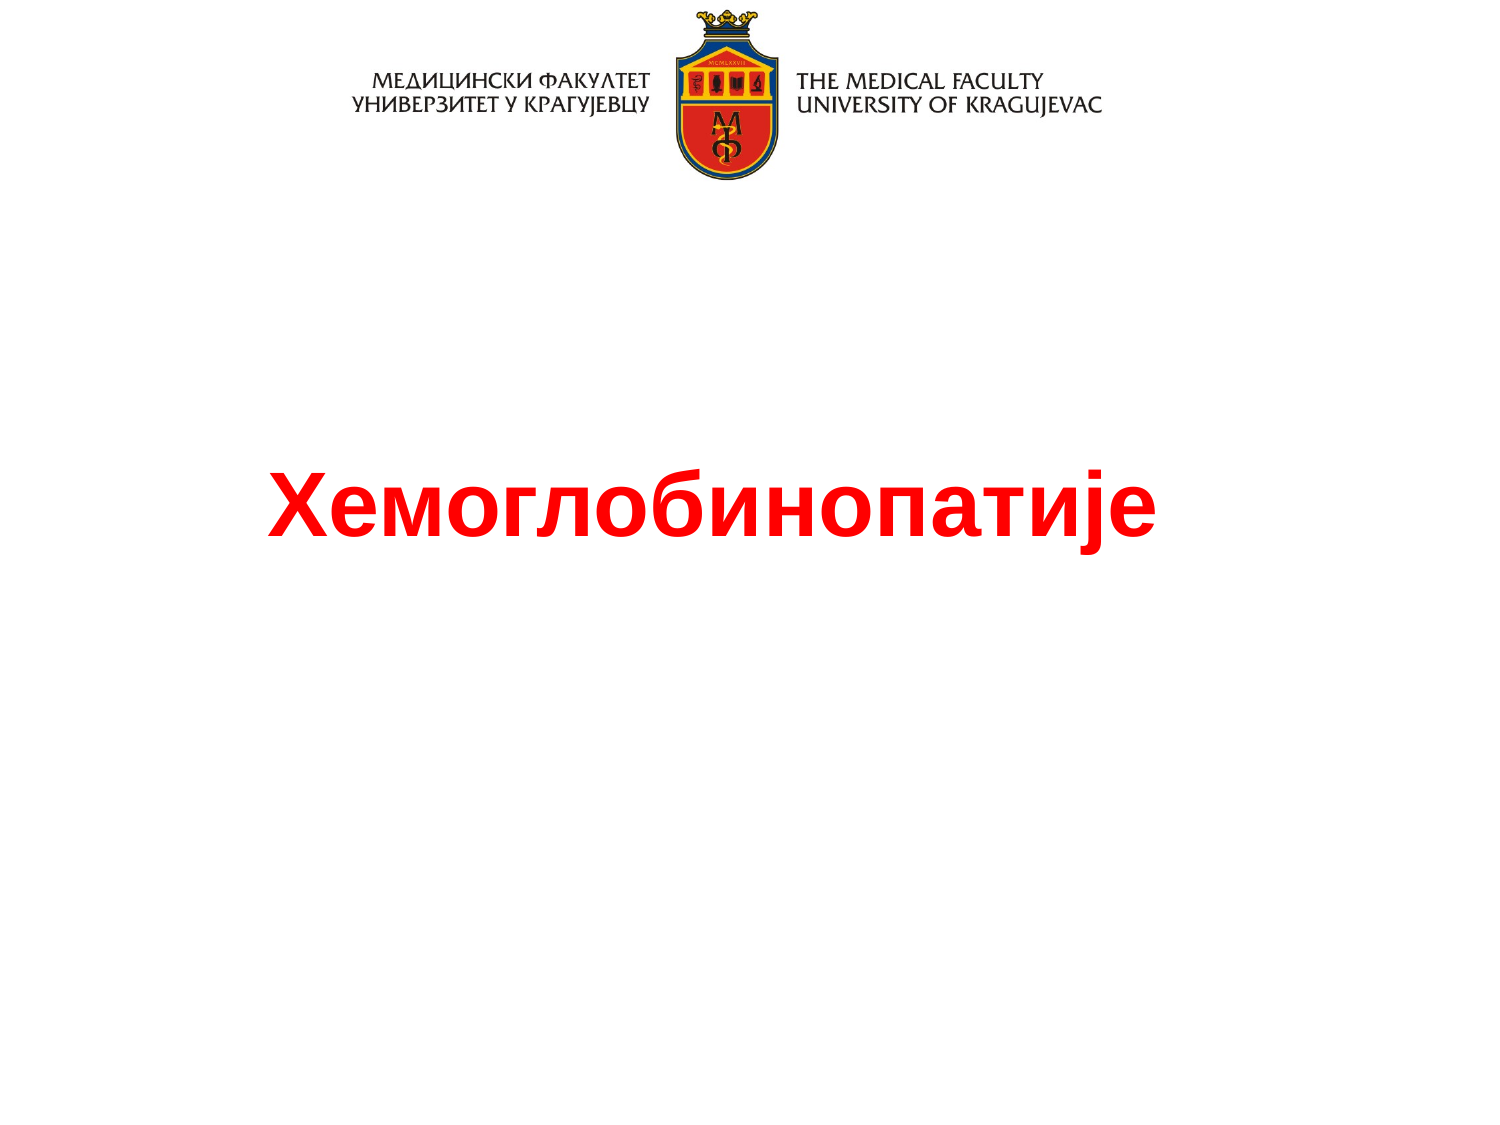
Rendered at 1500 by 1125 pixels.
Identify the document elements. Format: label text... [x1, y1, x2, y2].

picture [328, 0, 1125, 191]
text_box Хемоглобинопатије [218, 437, 1209, 563]
